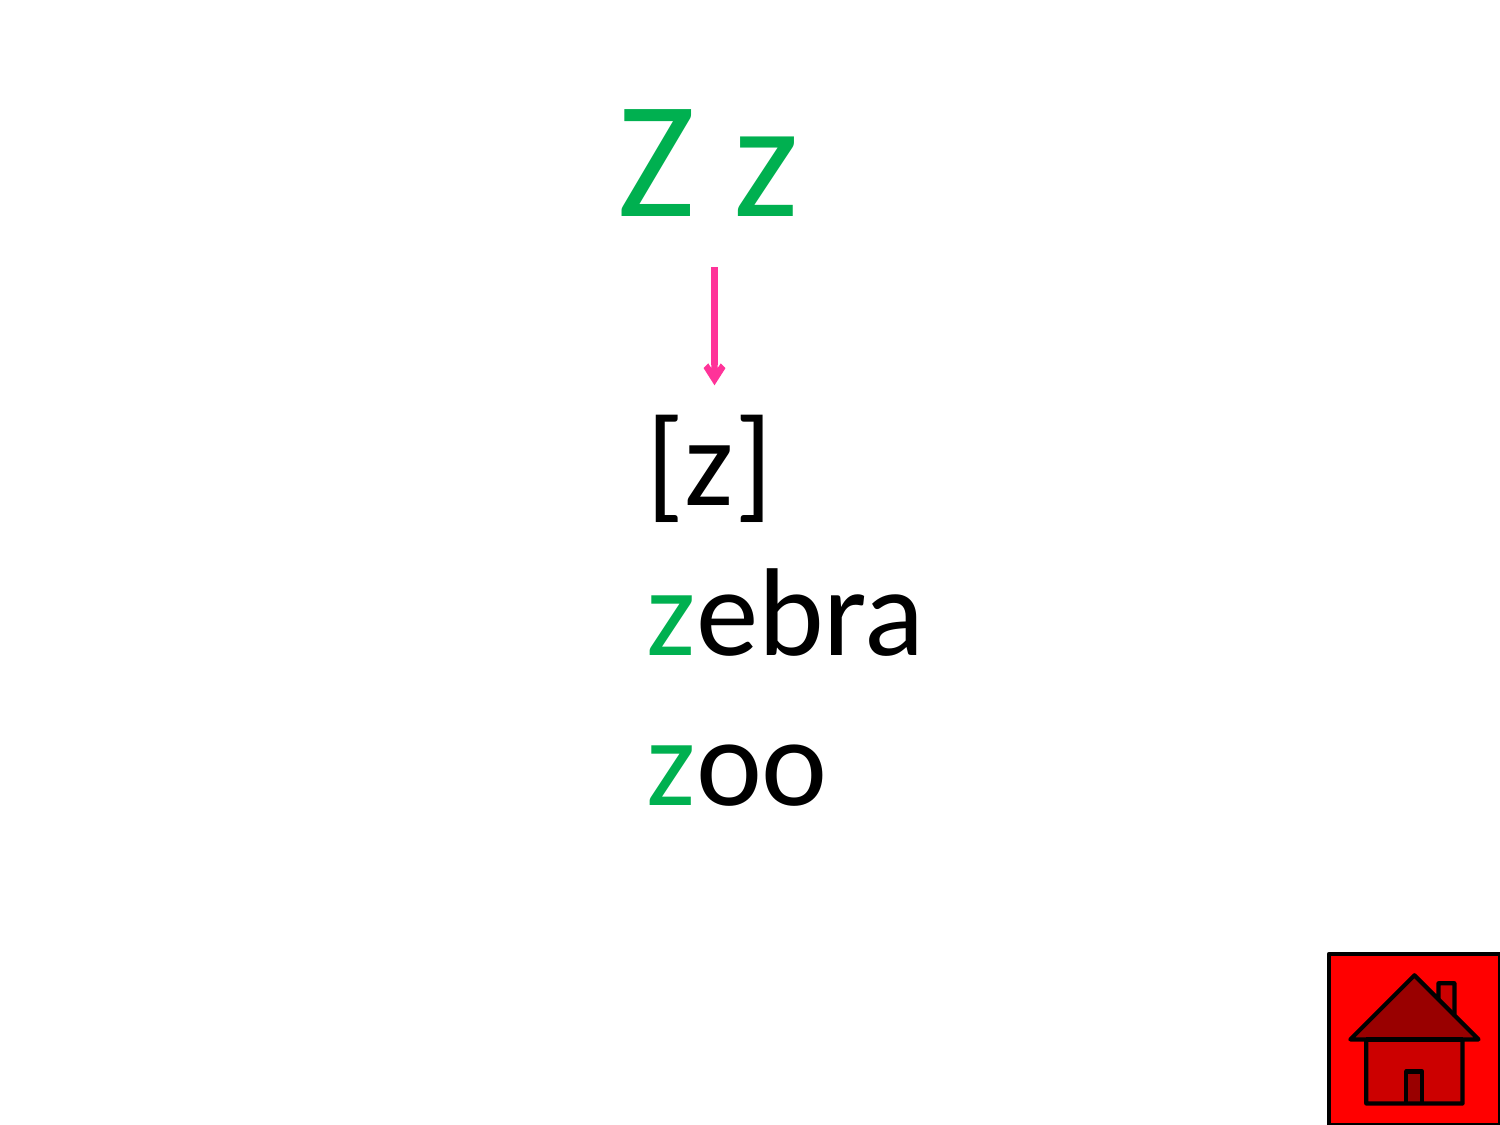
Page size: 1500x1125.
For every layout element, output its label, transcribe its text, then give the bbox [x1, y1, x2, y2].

text_box [1327, 952, 1500, 1125]
text_box Z z [301, 42, 1117, 258]
text_box [z] zebra zoo [631, 373, 975, 989]
